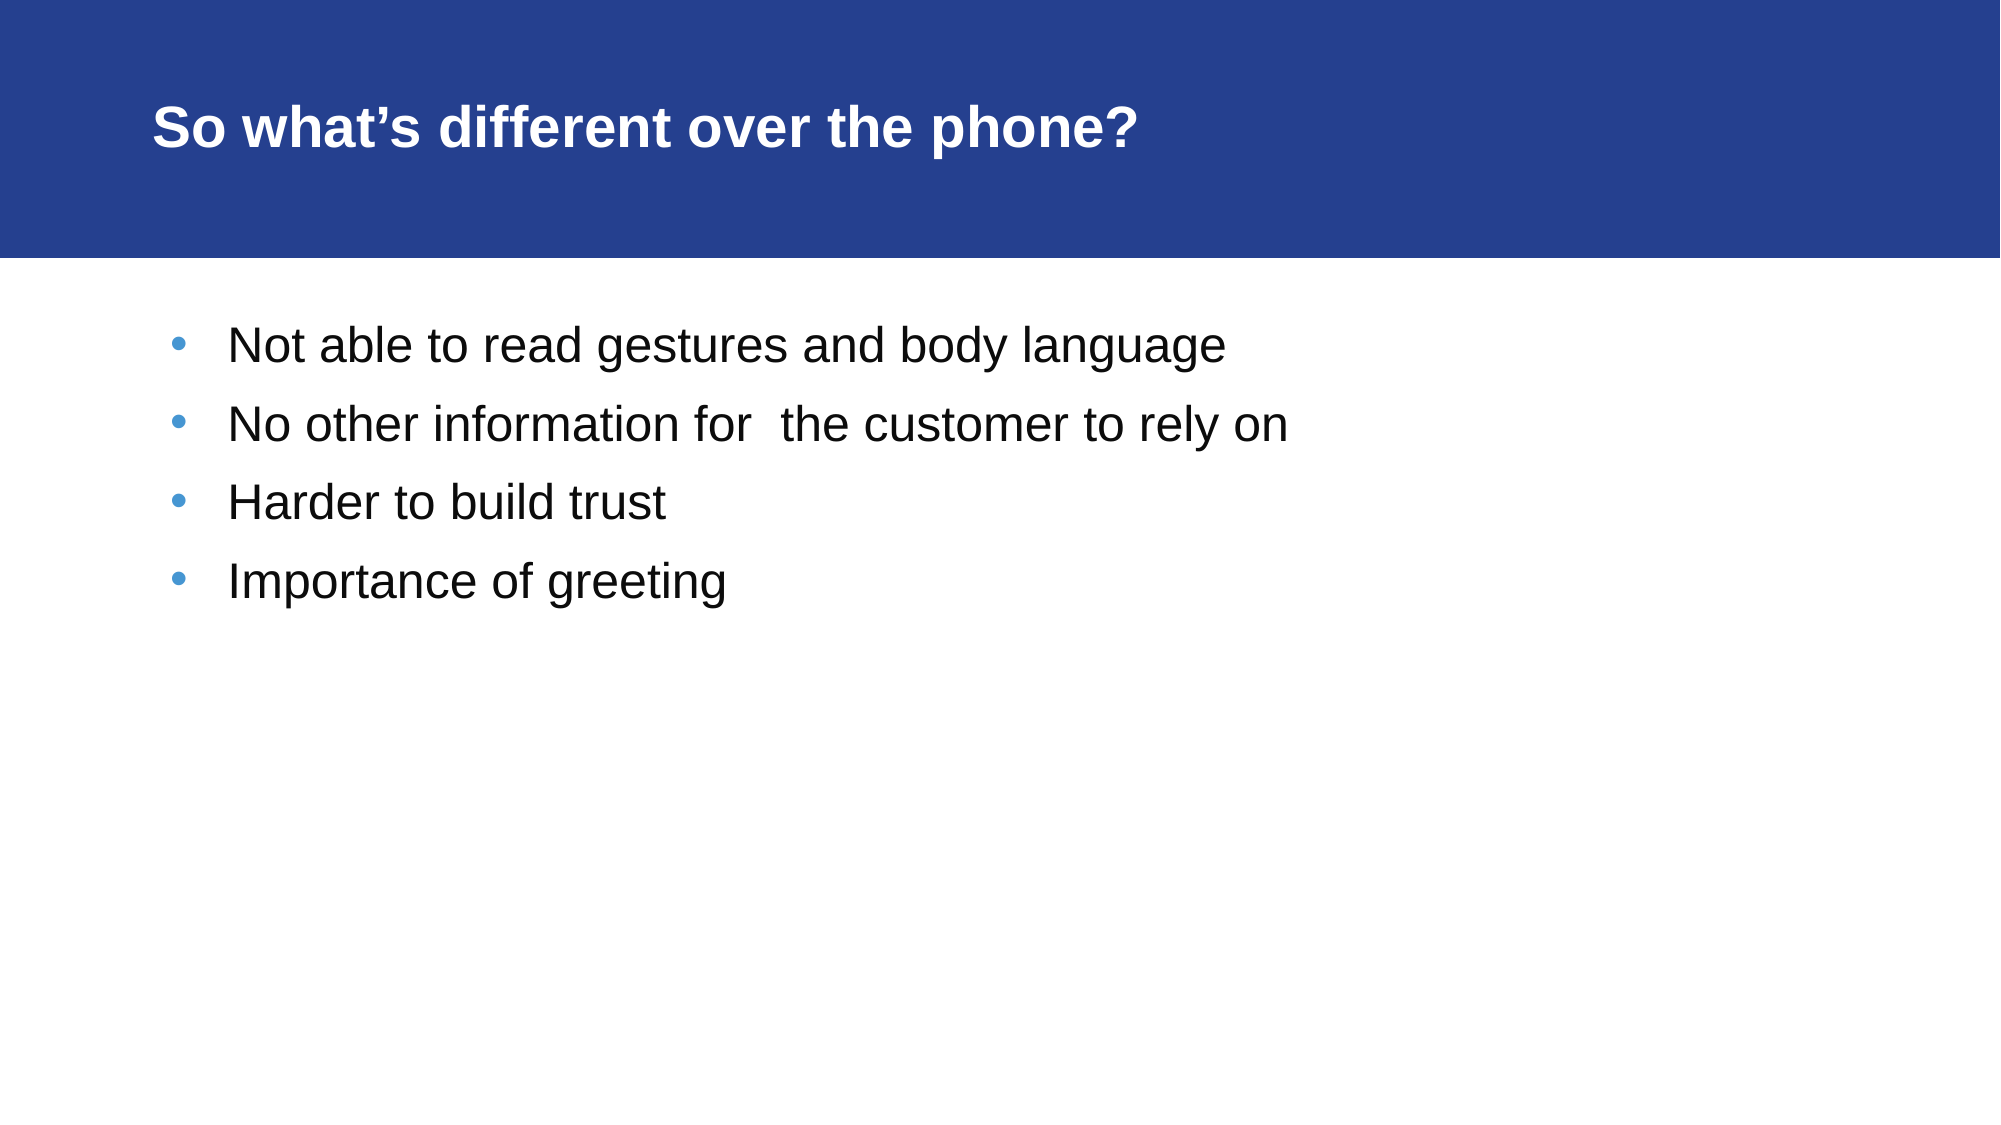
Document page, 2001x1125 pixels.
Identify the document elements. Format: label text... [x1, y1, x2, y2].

title So what’s different over the phone? [137, 20, 1863, 238]
list Not able to read gestures and body language No other information for the customer to rely on Harder to build trust Importance of greeting [137, 299, 1863, 1025]
